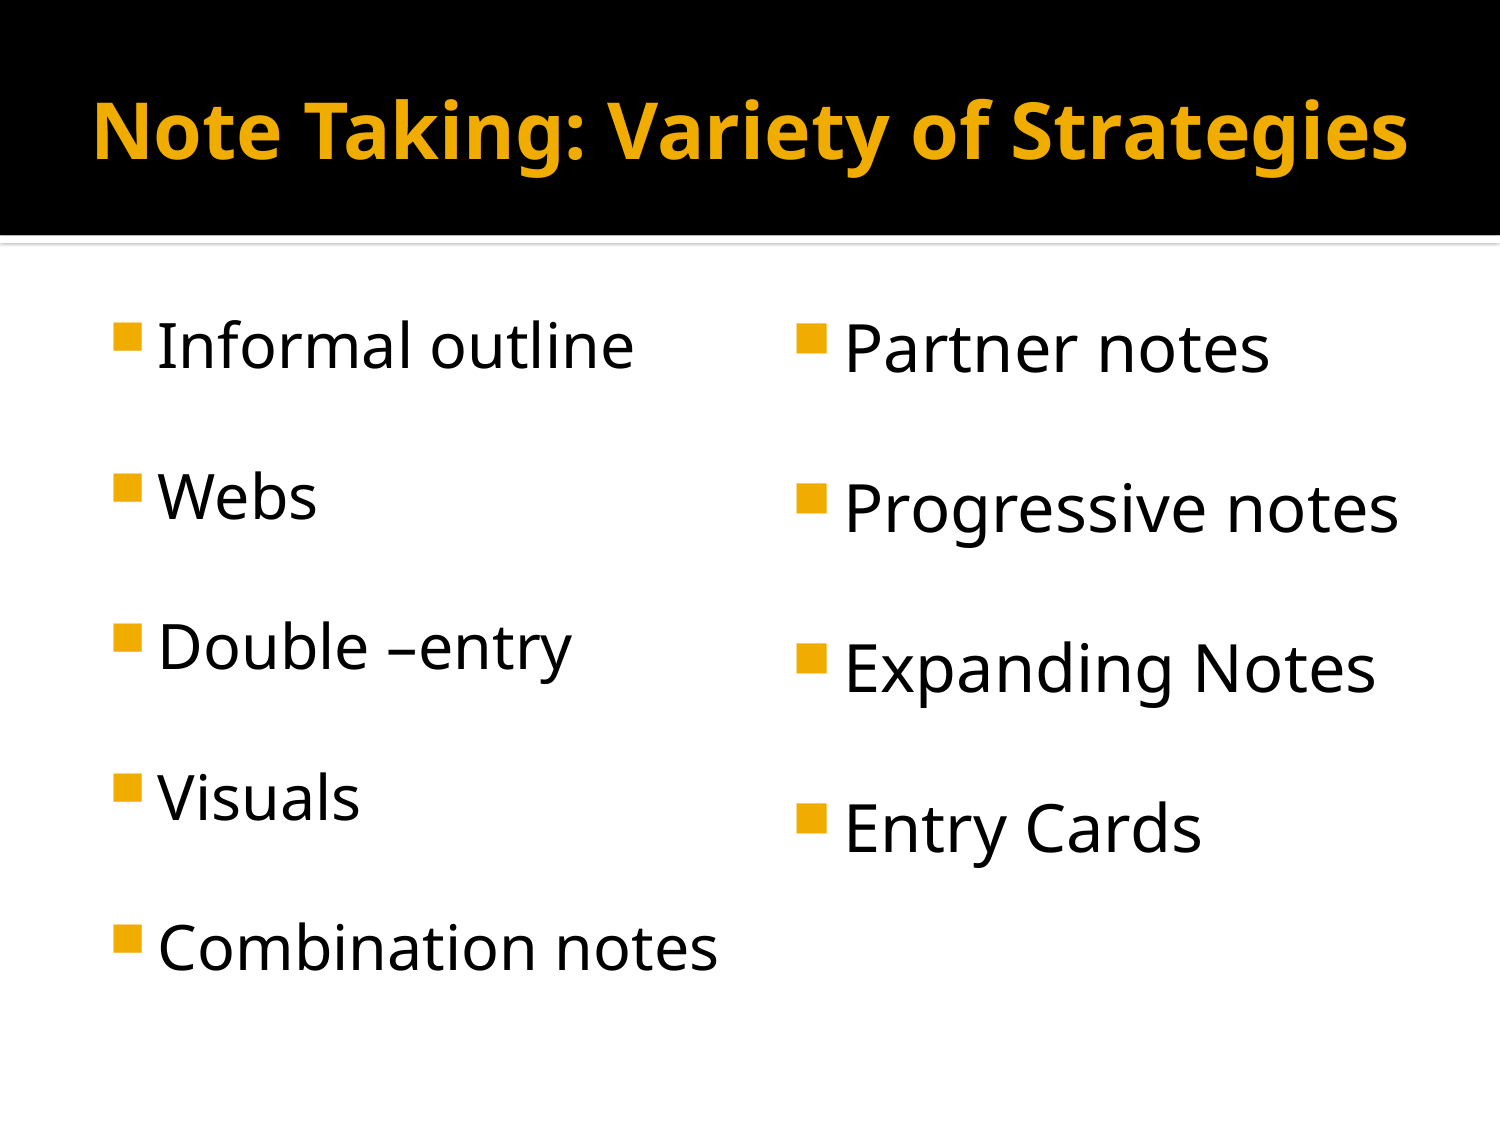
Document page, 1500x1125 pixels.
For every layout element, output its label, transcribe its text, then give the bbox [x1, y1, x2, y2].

list Informal outline Webs Double –entry Visuals Combination notes [75, 291, 738, 1050]
list Partner notes Progressive notes Expanding Notes Entry Cards [762, 291, 1425, 1050]
title Note Taking: Variety of Strategies [75, 24, 1425, 231]
